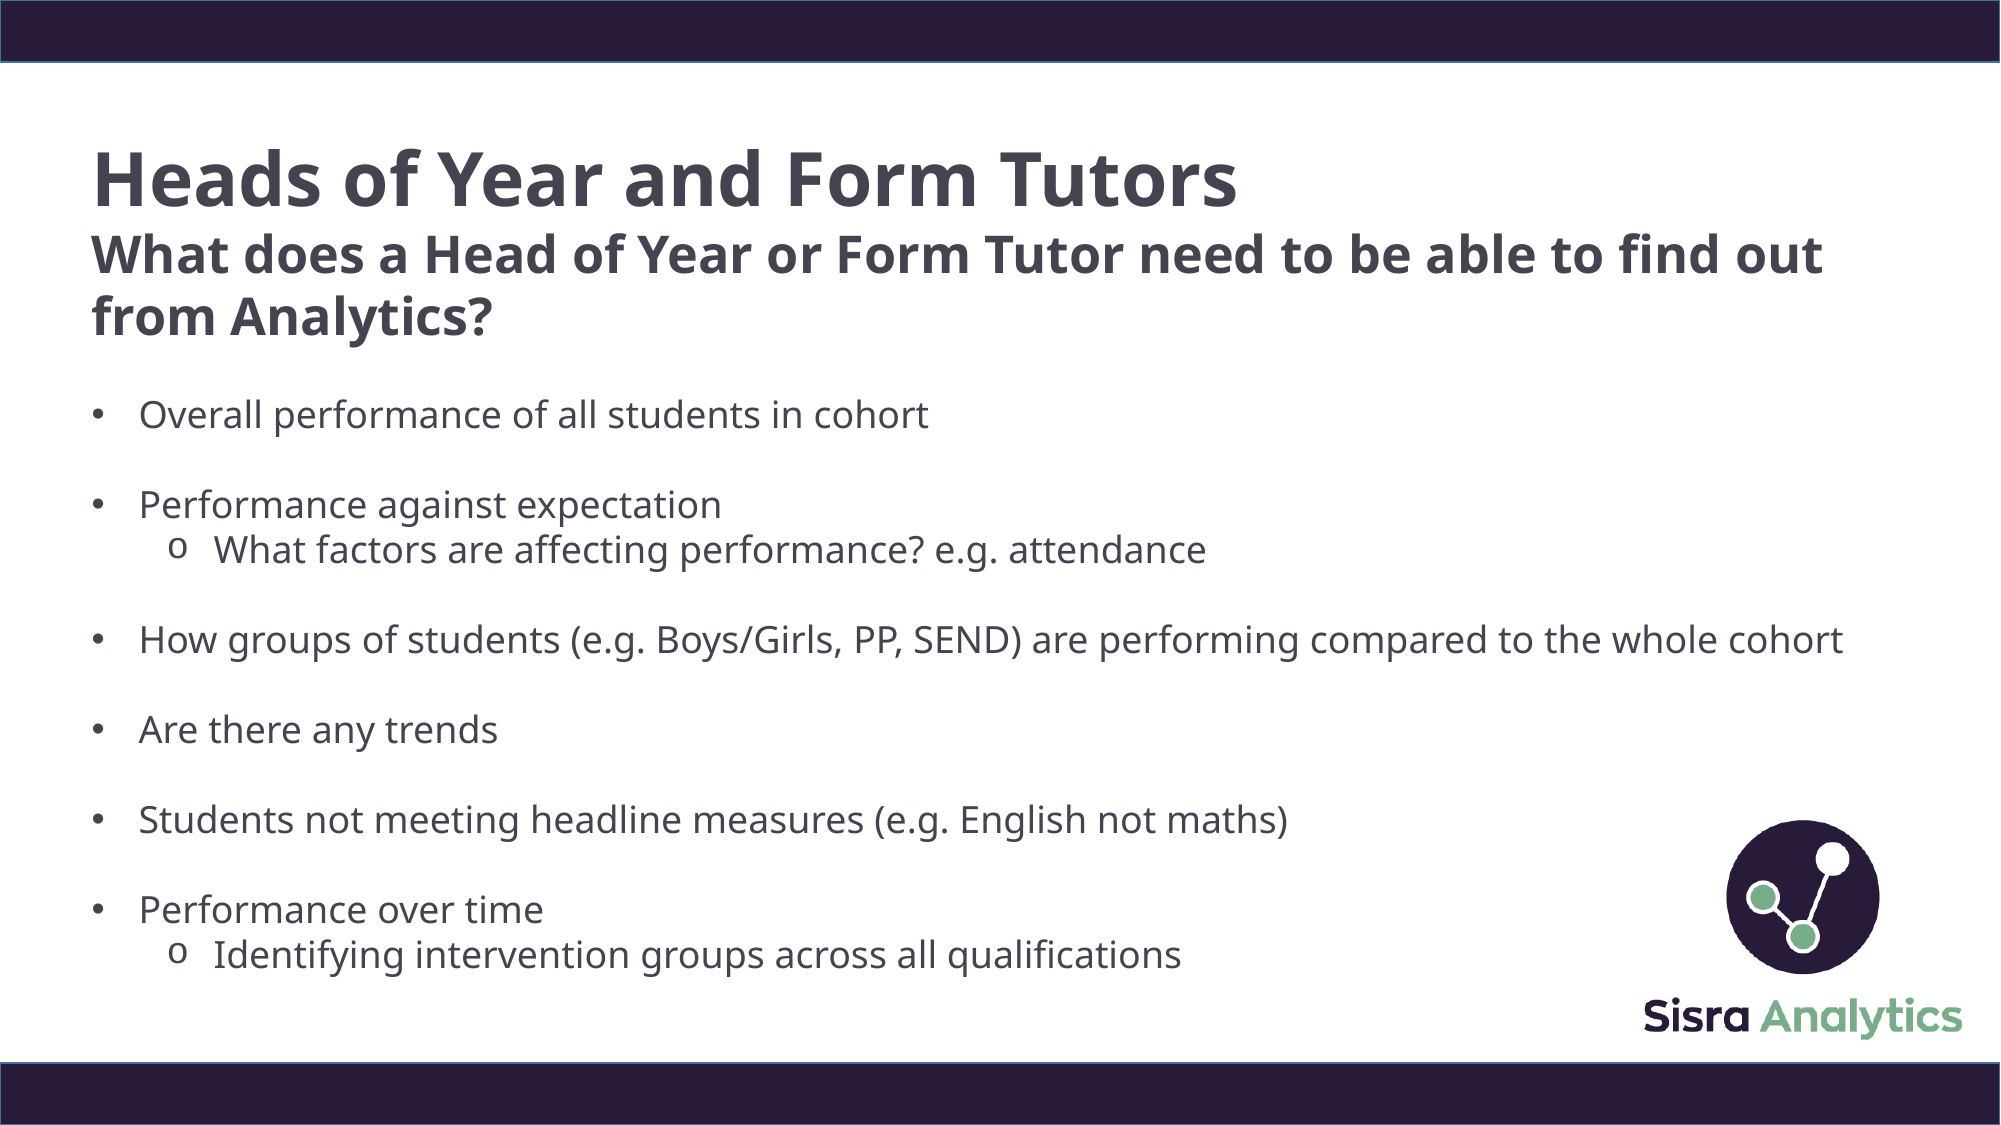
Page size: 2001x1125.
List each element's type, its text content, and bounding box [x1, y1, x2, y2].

text_box Heads of Year and Form Tutors What does a Head of Year or Form Tutor need to be able to find out from Analytics? Overall performance of all students in cohort Performance against expectation What factors are affecting performance? e.g. attendance How groups of students (e.g. Boys/Girls, PP, SEND) are performing compared to the whole cohort Are there any trends Students not meeting headline measures (e.g. English not maths) Performance over time Identifying intervention groups across all qualifications [76, 123, 1923, 984]
text_box [0, 1062, 2000, 1125]
picture [1642, 818, 1962, 1040]
text_box [0, 0, 2000, 63]
